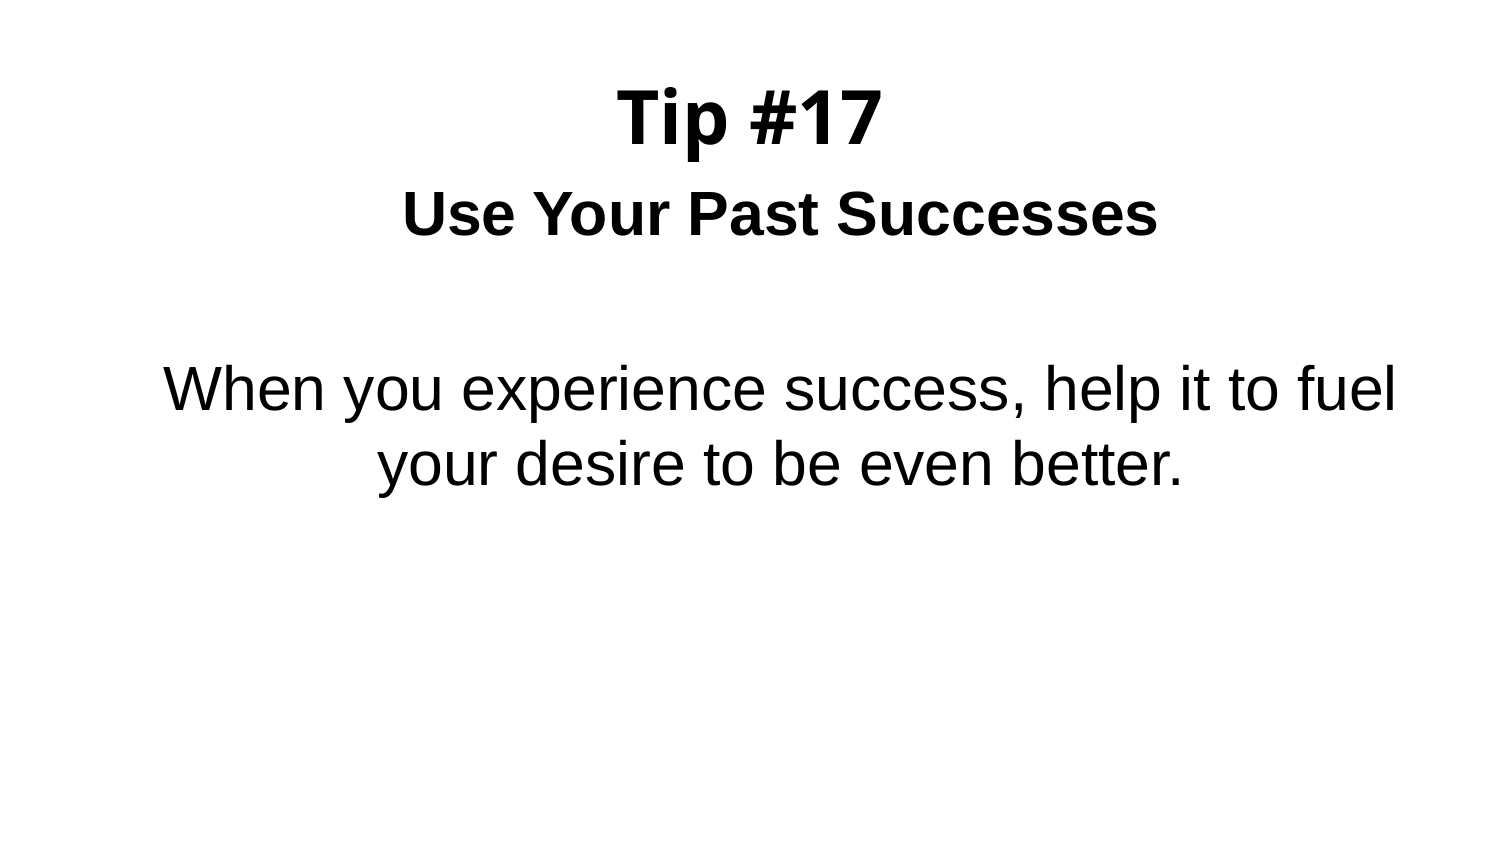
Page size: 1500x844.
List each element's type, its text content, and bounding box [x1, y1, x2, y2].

list Use Your Past Successes When you experience success, help it to fuel your desire to be even better. [106, 70, 1457, 754]
title Tip #17 [75, 33, 1425, 175]
